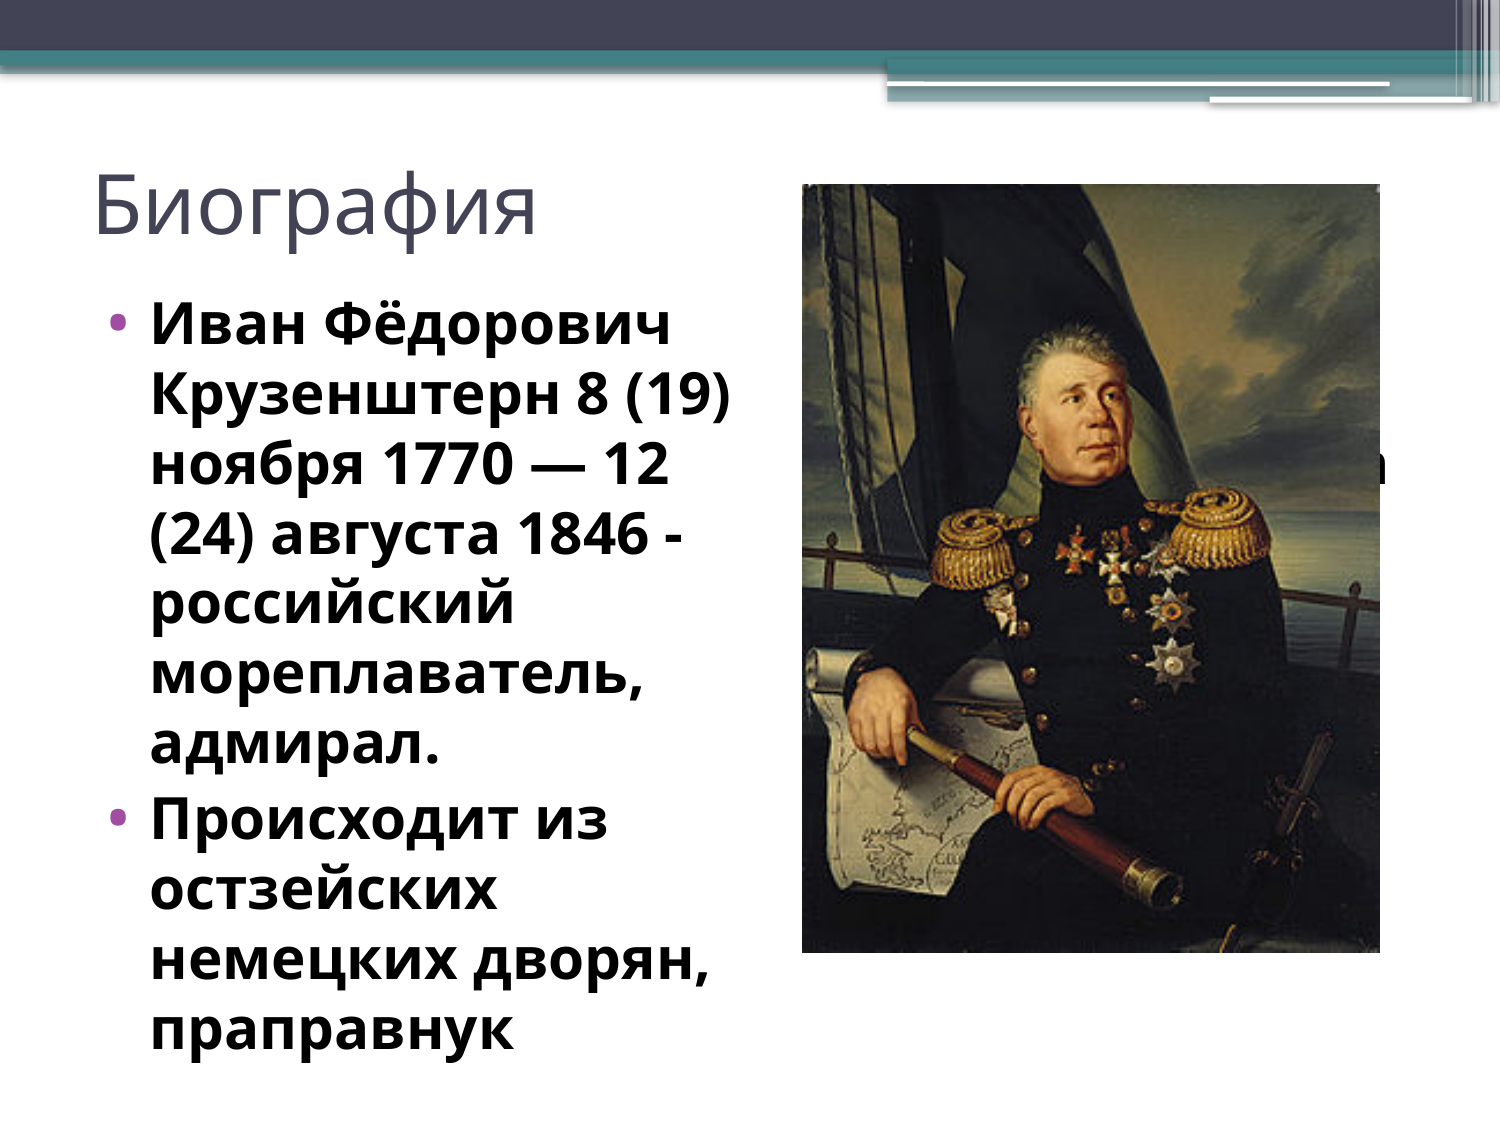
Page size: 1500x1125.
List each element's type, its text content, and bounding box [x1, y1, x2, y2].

list Иван Фёдорович Крузенштерн 8 (19) ноября 1770 — 12 (24) августа 1846 - российский мореплаватель, адмирал. Происходит из остзейских немецких дворян, праправнук основоположника рода в России Филиппа Крузиуса фон Крузенштерна. [75, 278, 1425, 1079]
picture [802, 184, 1380, 953]
title Биография [76, 113, 1427, 289]
